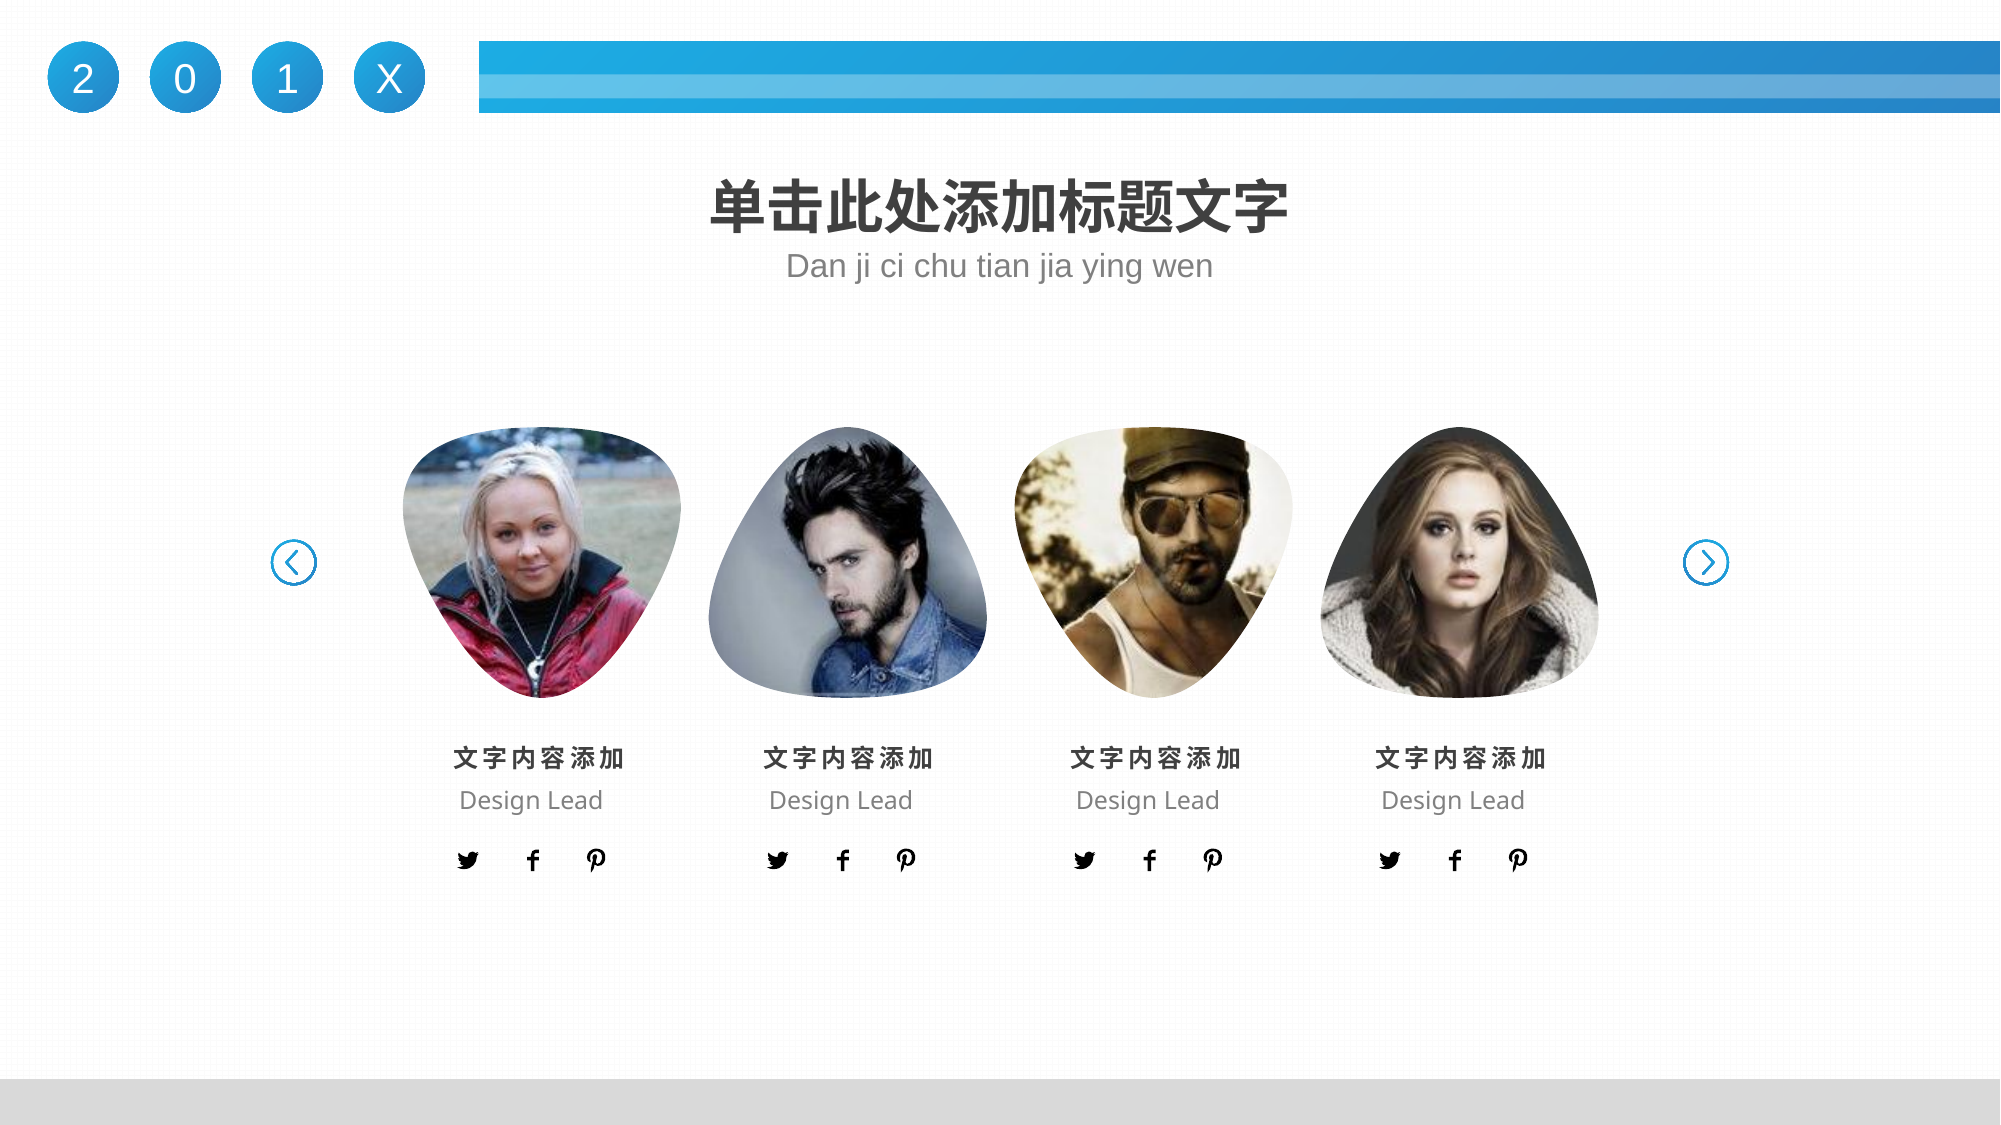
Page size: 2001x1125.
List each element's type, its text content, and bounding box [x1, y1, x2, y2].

text_box Dan ji ci chu tian jia ying wen [693, 241, 1307, 298]
picture [1014, 427, 1293, 698]
picture [708, 427, 987, 698]
title 单击此处添加标题文字 [293, 171, 1707, 253]
picture [1320, 427, 1599, 698]
picture [402, 427, 681, 698]
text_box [394, 748, 1605, 873]
